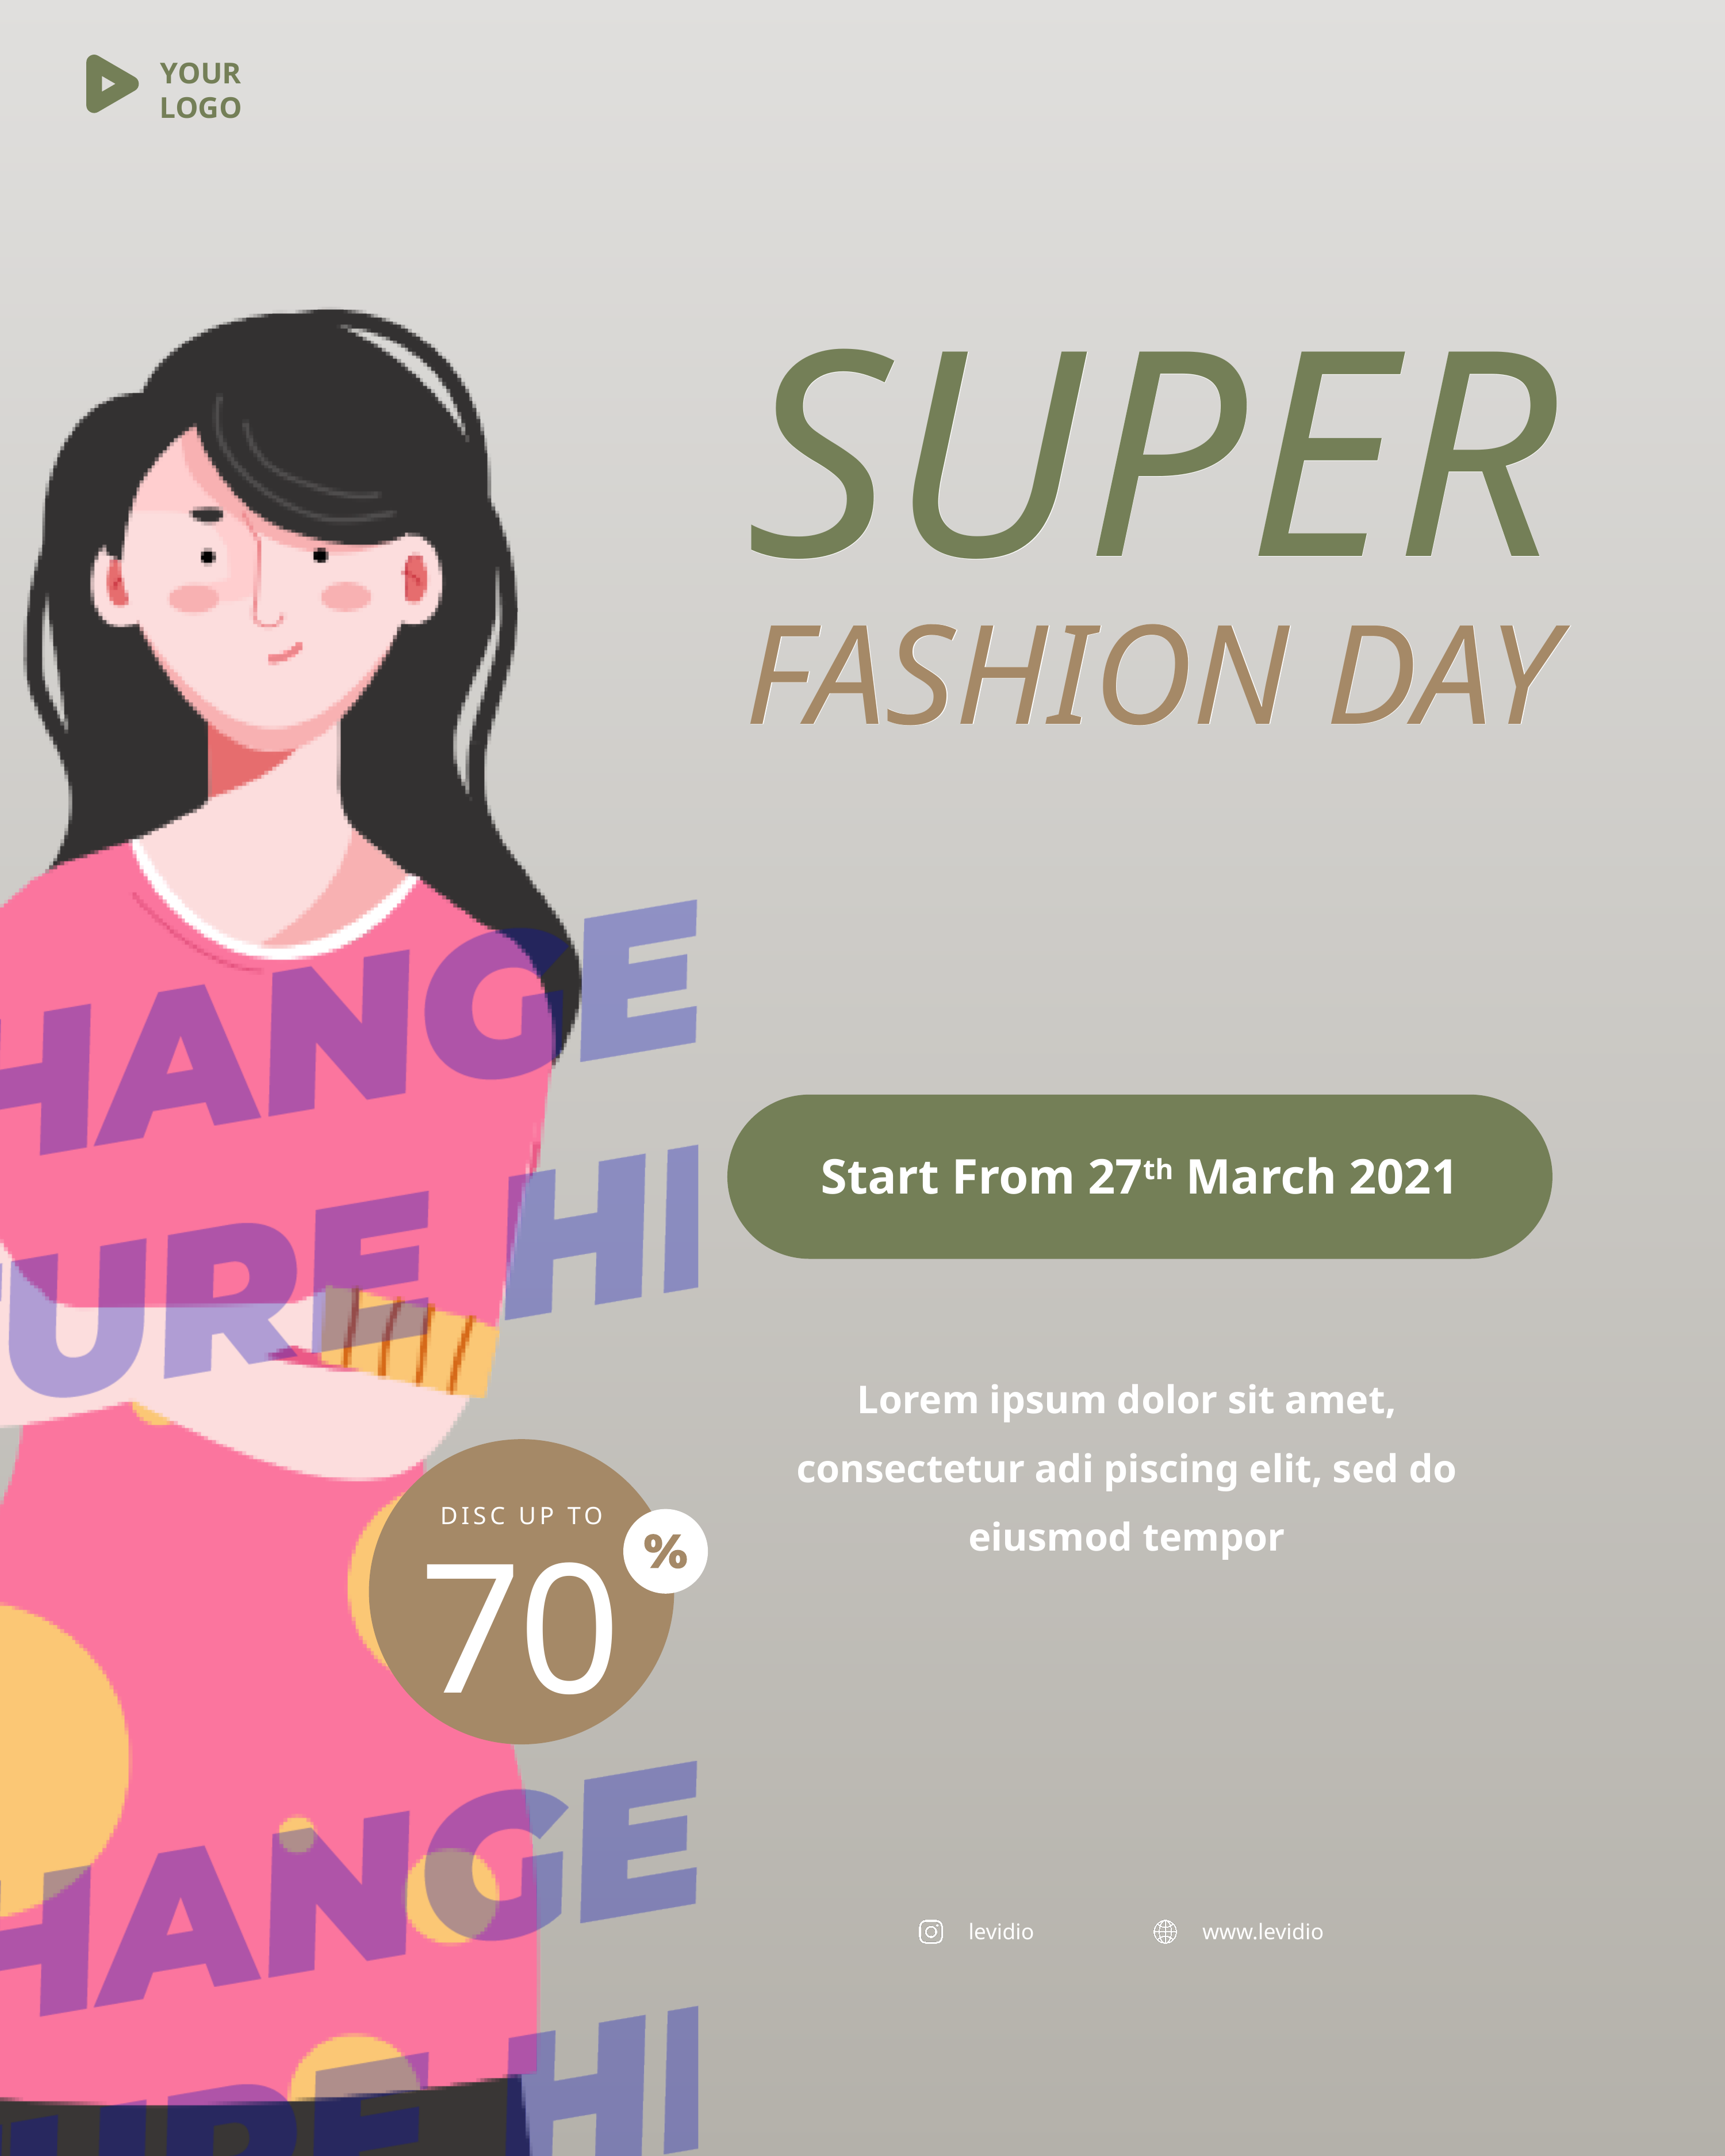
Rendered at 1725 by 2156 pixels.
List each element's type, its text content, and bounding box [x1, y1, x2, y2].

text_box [623, 1509, 708, 1594]
text_box Start From 27th March 2021 [812, 1141, 1467, 1208]
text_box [94, 51, 279, 129]
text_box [1153, 1913, 1336, 1948]
text_box Lorem ipsum dolor sit amet, consectetur adi piscing elit, sed do eiusmod tempor [759, 1348, 1495, 1563]
text_box SUPER [737, 266, 1567, 582]
text_box FASHION DAY [736, 582, 1567, 756]
picture [0, 0, 699, 2156]
text_box [726, 1094, 1553, 1260]
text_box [919, 1913, 1045, 1948]
